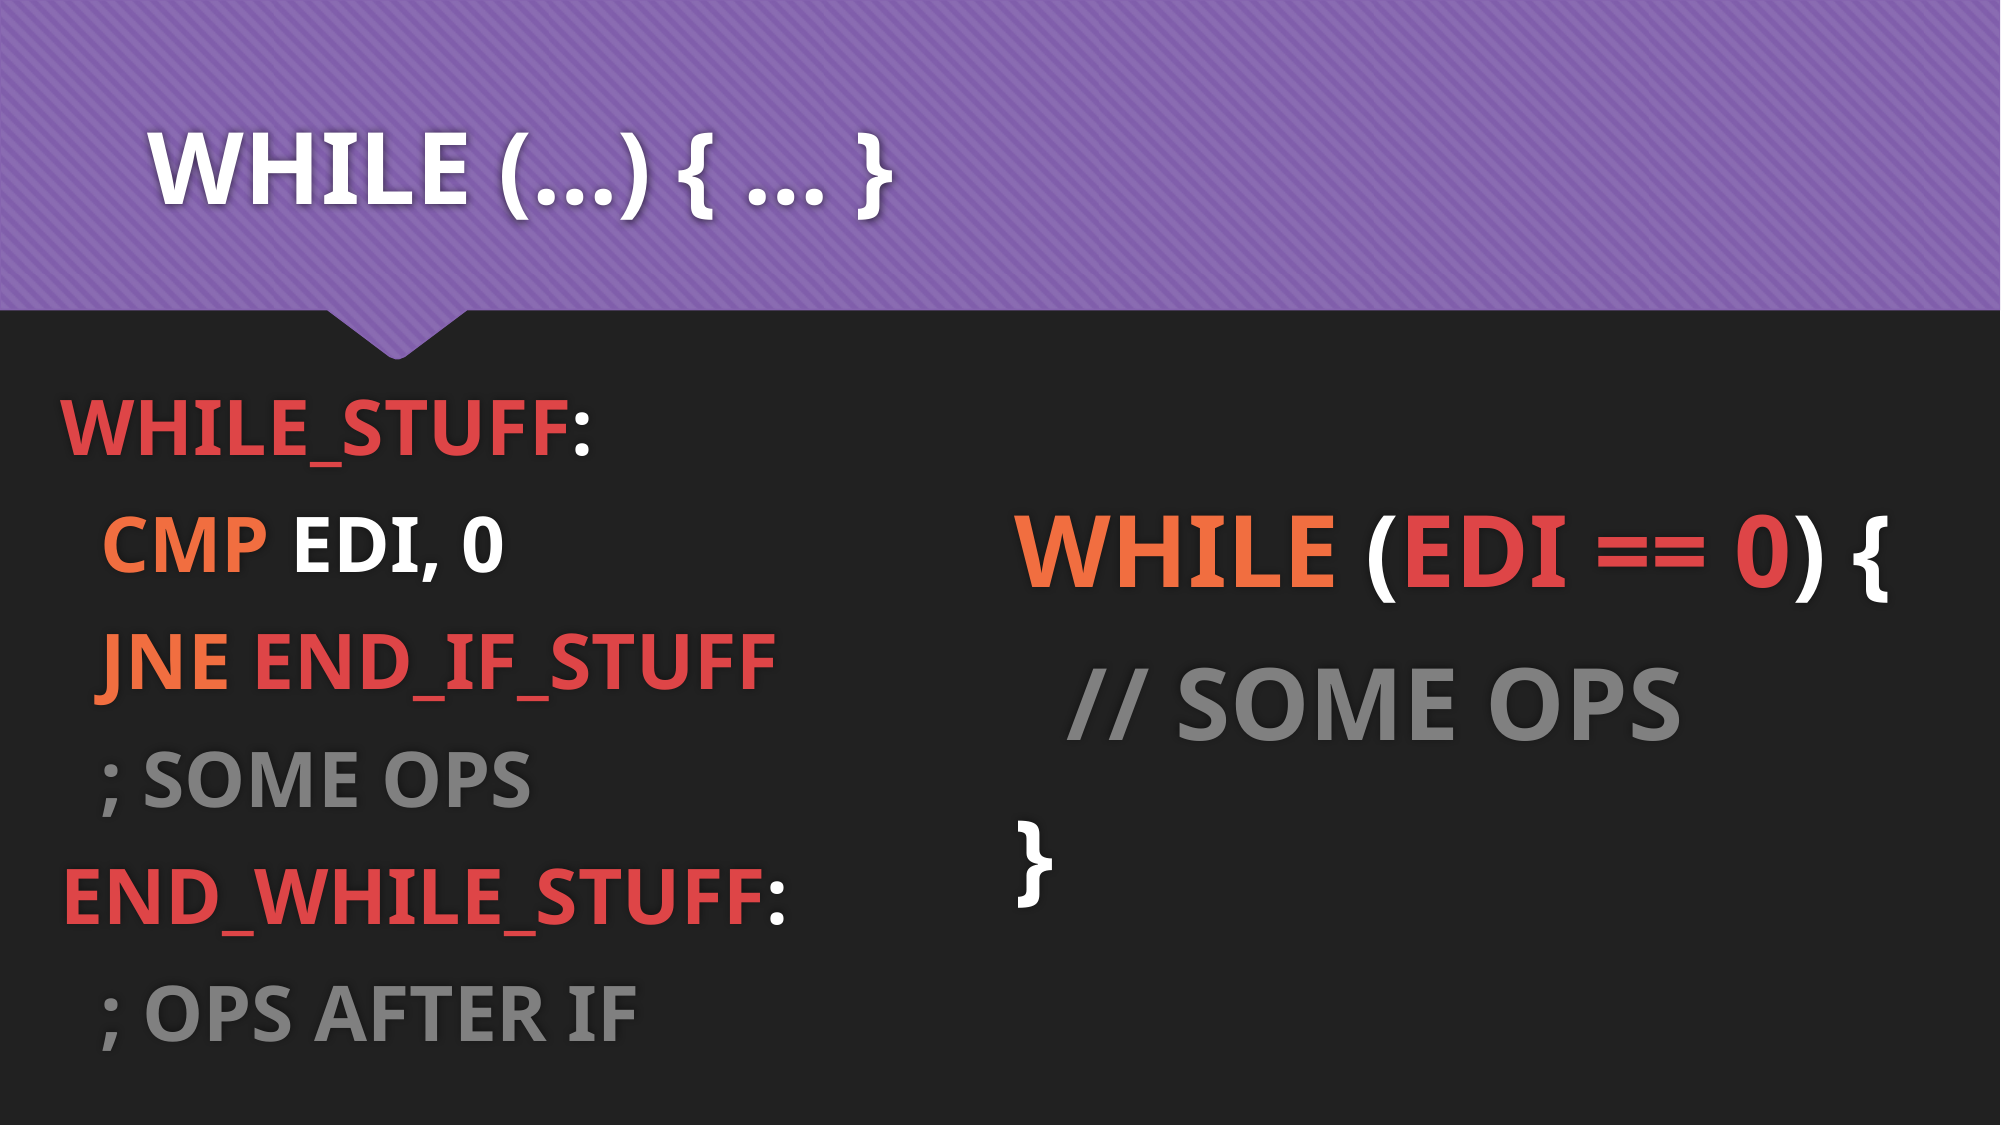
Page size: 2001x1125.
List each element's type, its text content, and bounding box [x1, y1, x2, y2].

title WHILE (…) { … } [132, 73, 1868, 233]
text_box WHILE (EDI == 0) { // SOME OPS } [999, 352, 1955, 1048]
text_box WHILE_STUFF: CMP EDI, 0 JNE END_IF_STUFF ; SOME OPS END_WHILE_STUFF: ; OPS AFTER IF [45, 369, 1000, 1065]
